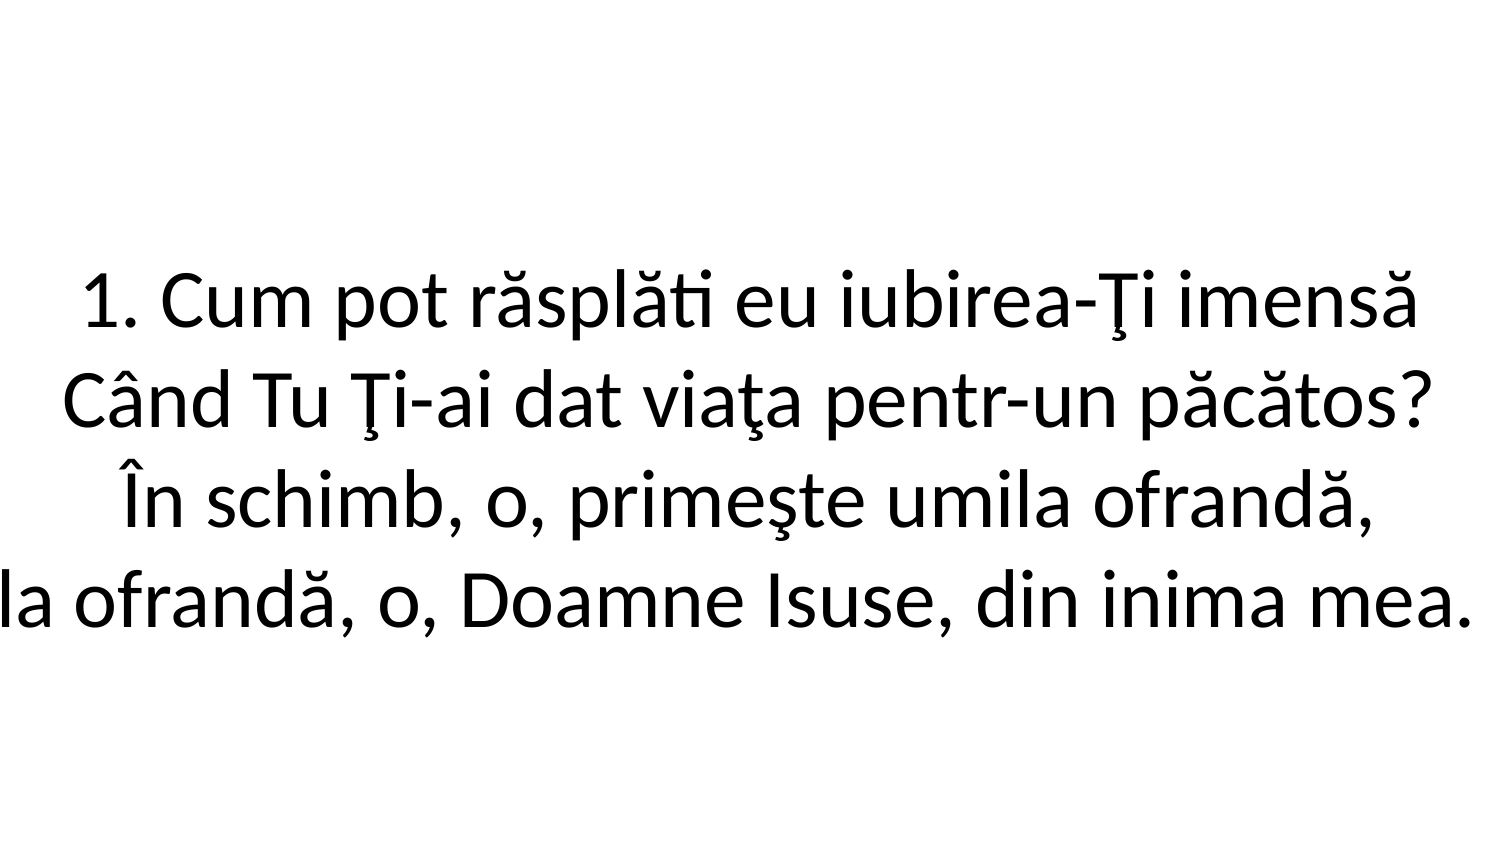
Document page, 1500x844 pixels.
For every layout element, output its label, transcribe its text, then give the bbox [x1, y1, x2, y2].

text_box 1. Cum pot răsplăti eu iubirea-Ţi imensă Când Tu Ţi-ai dat viaţa pentr-un păcătos? În schimb, o, primeşte umila ofrandă, Umila ofrandă, o, Doamne Isuse, din inima mea. (bis) [0, 192, 1500, 652]
